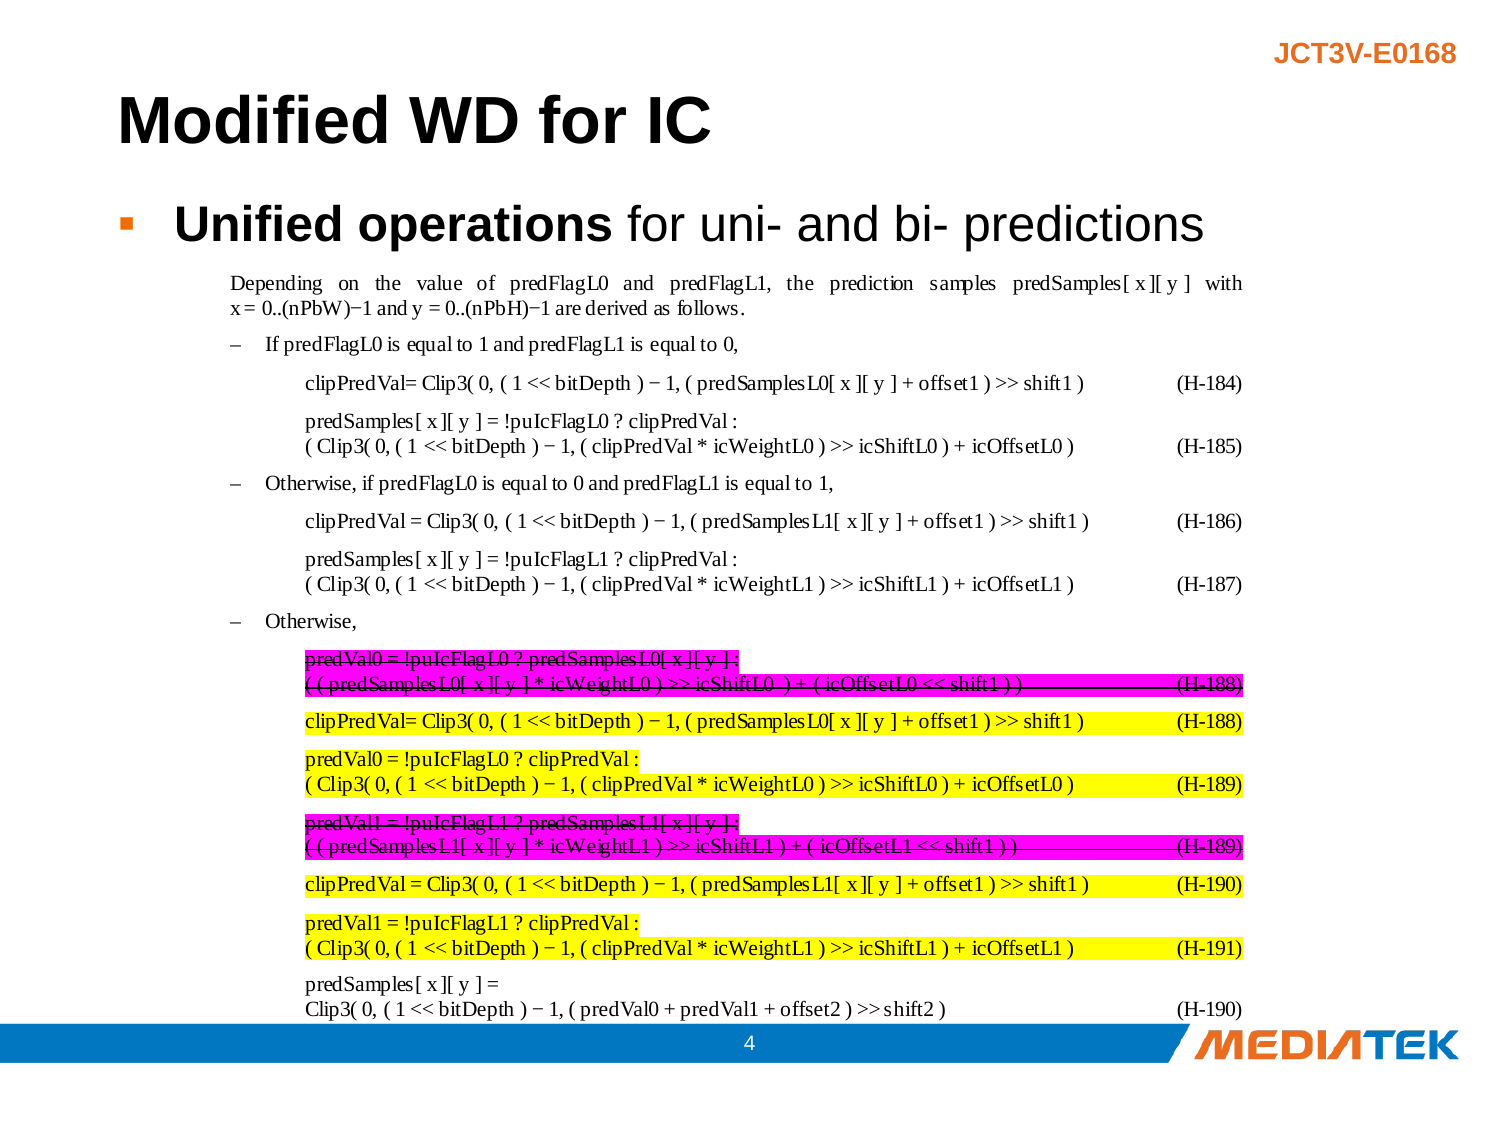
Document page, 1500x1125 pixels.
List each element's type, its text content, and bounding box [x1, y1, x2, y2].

title Modified WD for IC [101, 62, 1425, 172]
slide_number 3 [711, 1032, 789, 1090]
picture [0, 258, 1459, 1063]
list Unified operations for uni- and bi- predictions [102, 184, 1425, 998]
